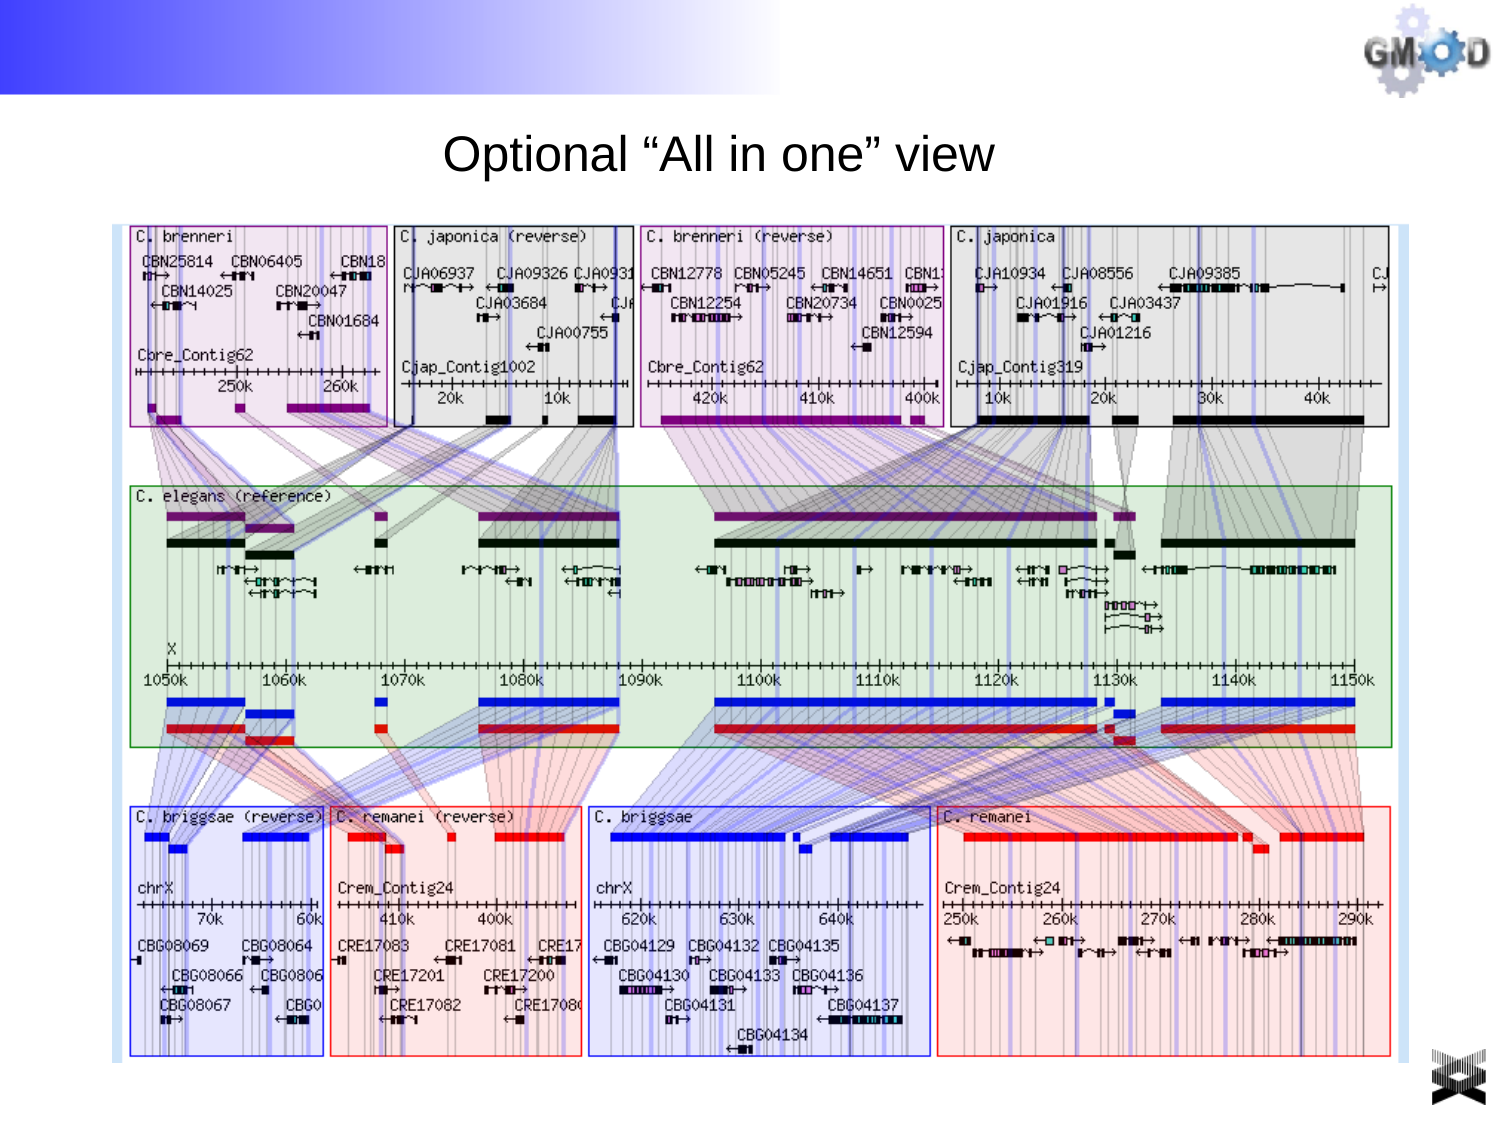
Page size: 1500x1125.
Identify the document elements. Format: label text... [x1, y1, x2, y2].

picture [1431, 1049, 1487, 1105]
text_box Optional “All in one” view [377, 113, 1061, 190]
picture [112, 210, 1409, 1063]
